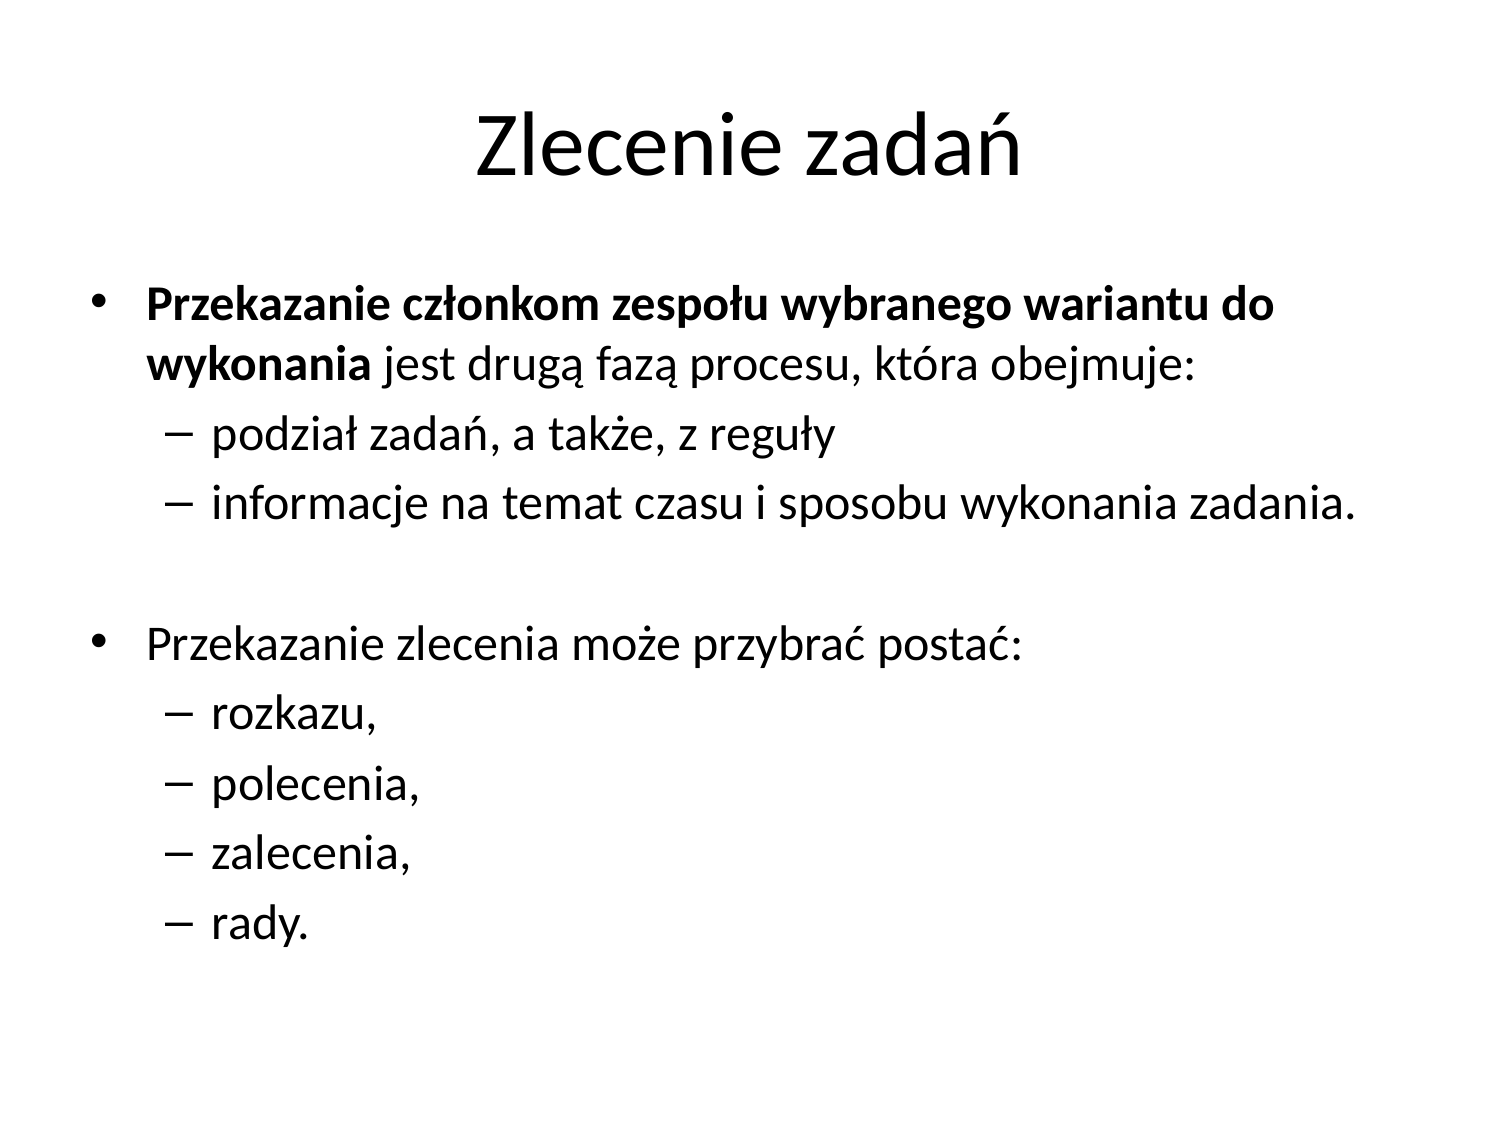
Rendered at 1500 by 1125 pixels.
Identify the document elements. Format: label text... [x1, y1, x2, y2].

list Przekazanie członkom zespołu wybranego wariantu do wykonania jest drugą fazą procesu, która obejmuje: podział zadań, a także, z reguły informacje na temat czasu i sposobu wykonania zadania. Przekazanie zlecenia może przybrać postać: rozkazu, polecenia, zalecenia, rady. [75, 262, 1425, 1005]
title Zlecenie zadań [75, 45, 1425, 233]
